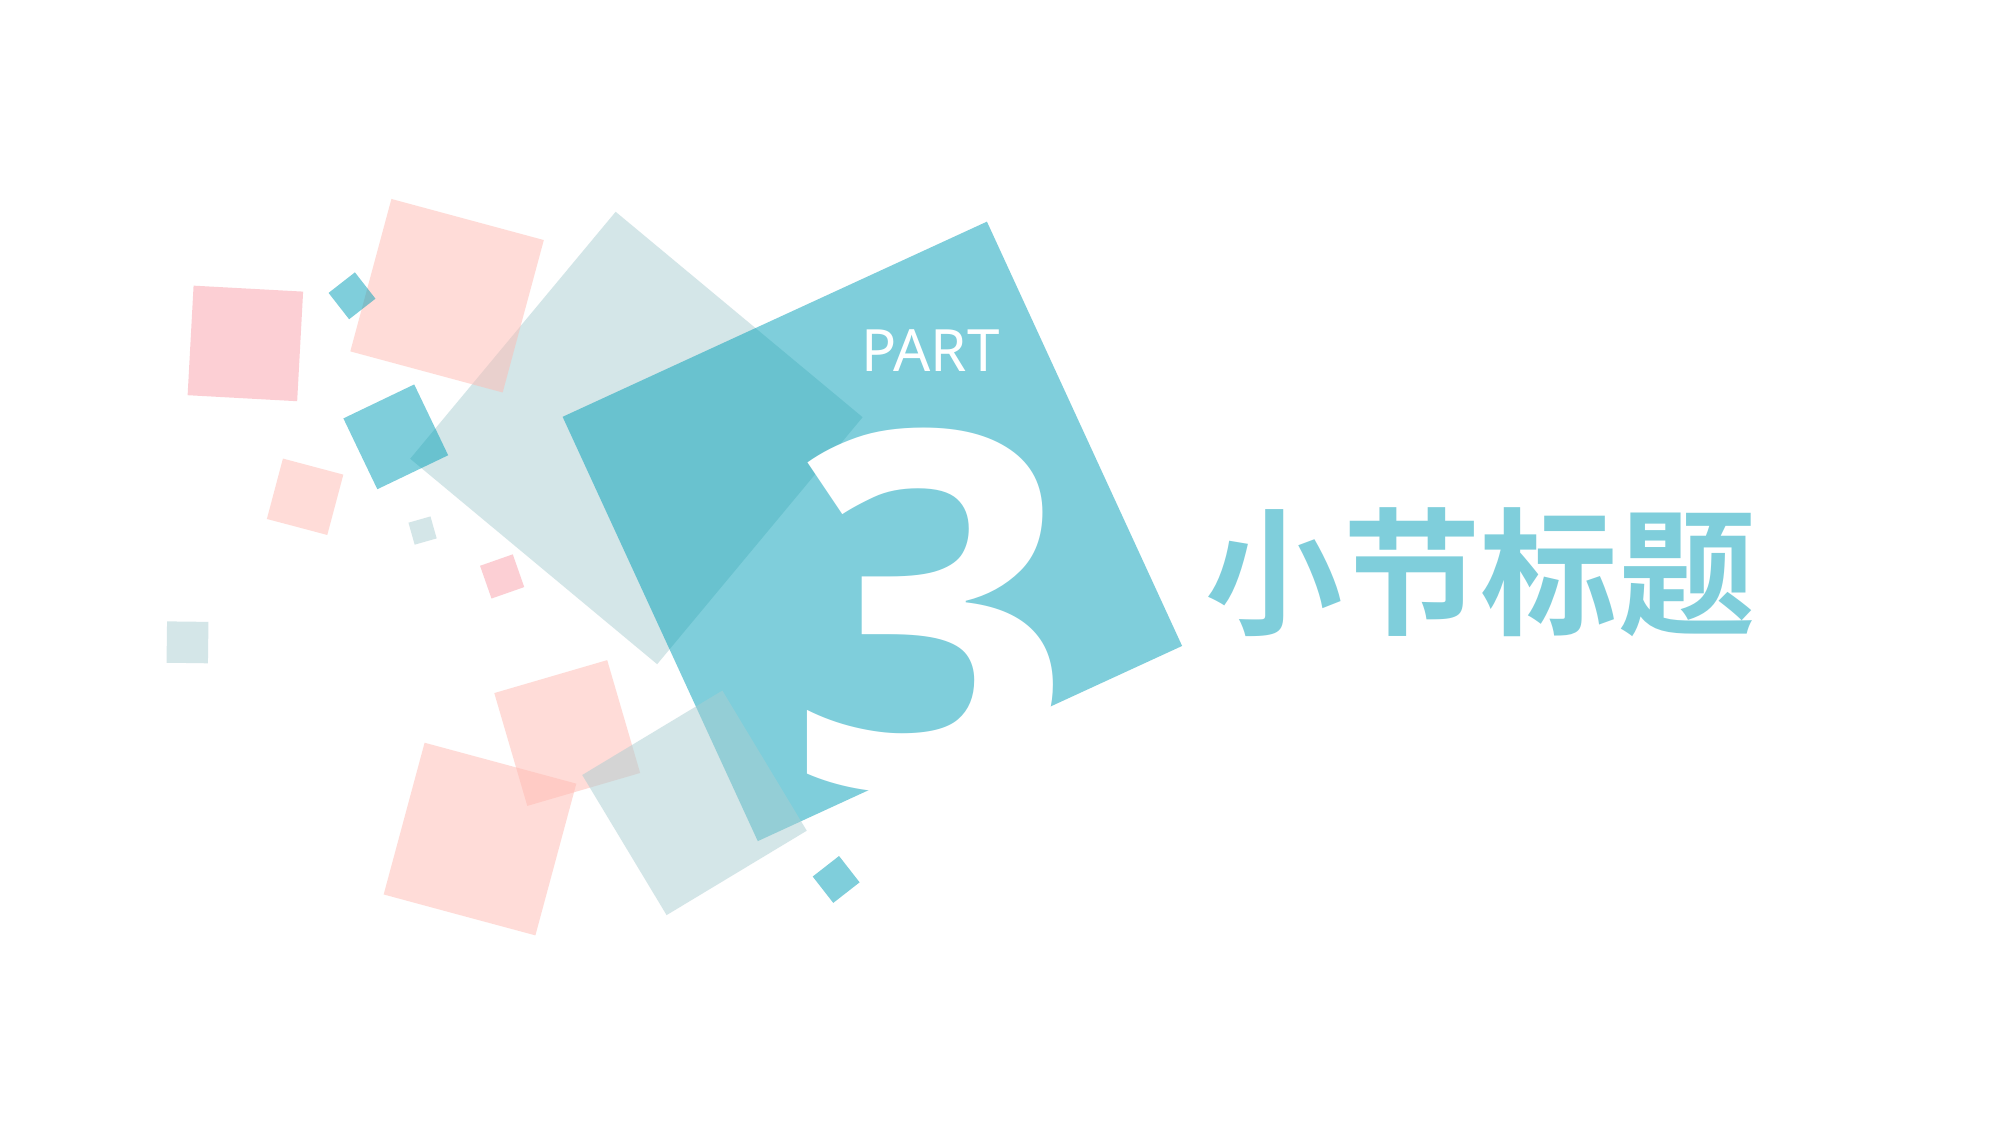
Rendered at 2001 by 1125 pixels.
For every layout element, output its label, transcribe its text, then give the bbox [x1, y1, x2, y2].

text_box 小节标题 [1191, 479, 1771, 660]
text_box 3 [773, 283, 1088, 896]
text_box PART [846, 305, 1015, 391]
